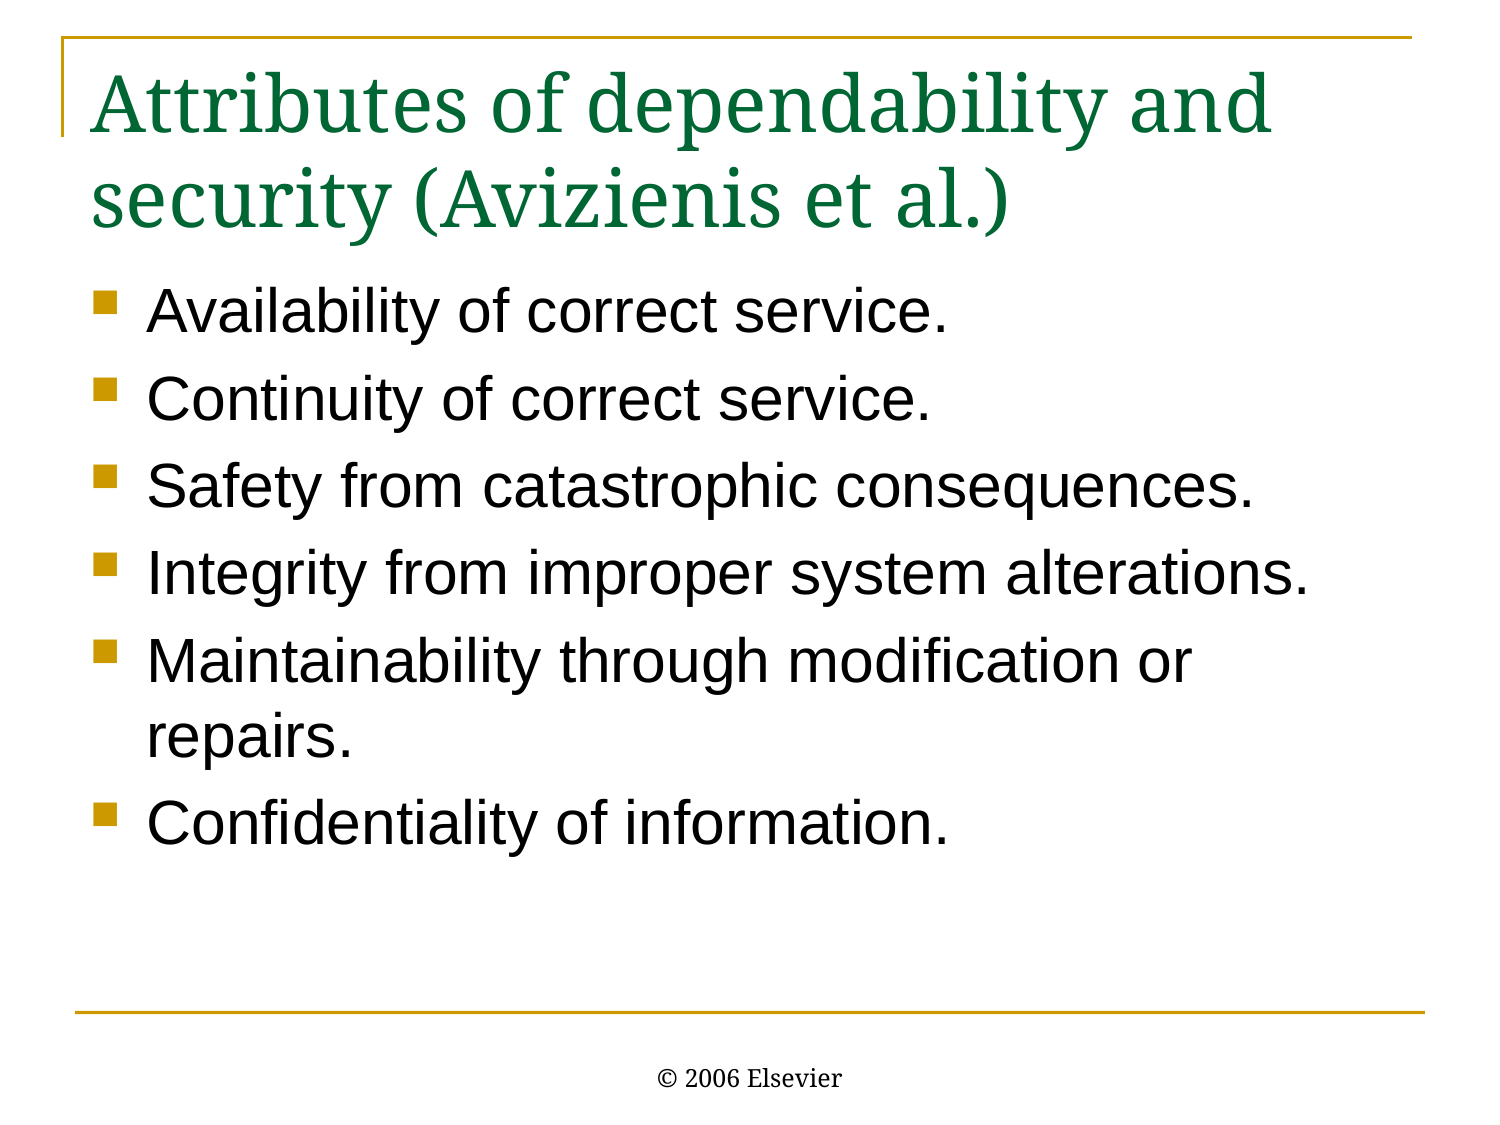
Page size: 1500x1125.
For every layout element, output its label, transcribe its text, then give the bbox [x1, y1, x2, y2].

title Attributes of dependability and security (Avizienis et al.) [75, 45, 1425, 233]
footer © 2006 Elsevier [512, 1025, 988, 1100]
list Availability of correct service. Continuity of correct service. Safety from catastrophic consequences. Integrity from improper system alterations. Maintainability through modification or repairs. Confidentiality of information. [75, 262, 1425, 1006]
